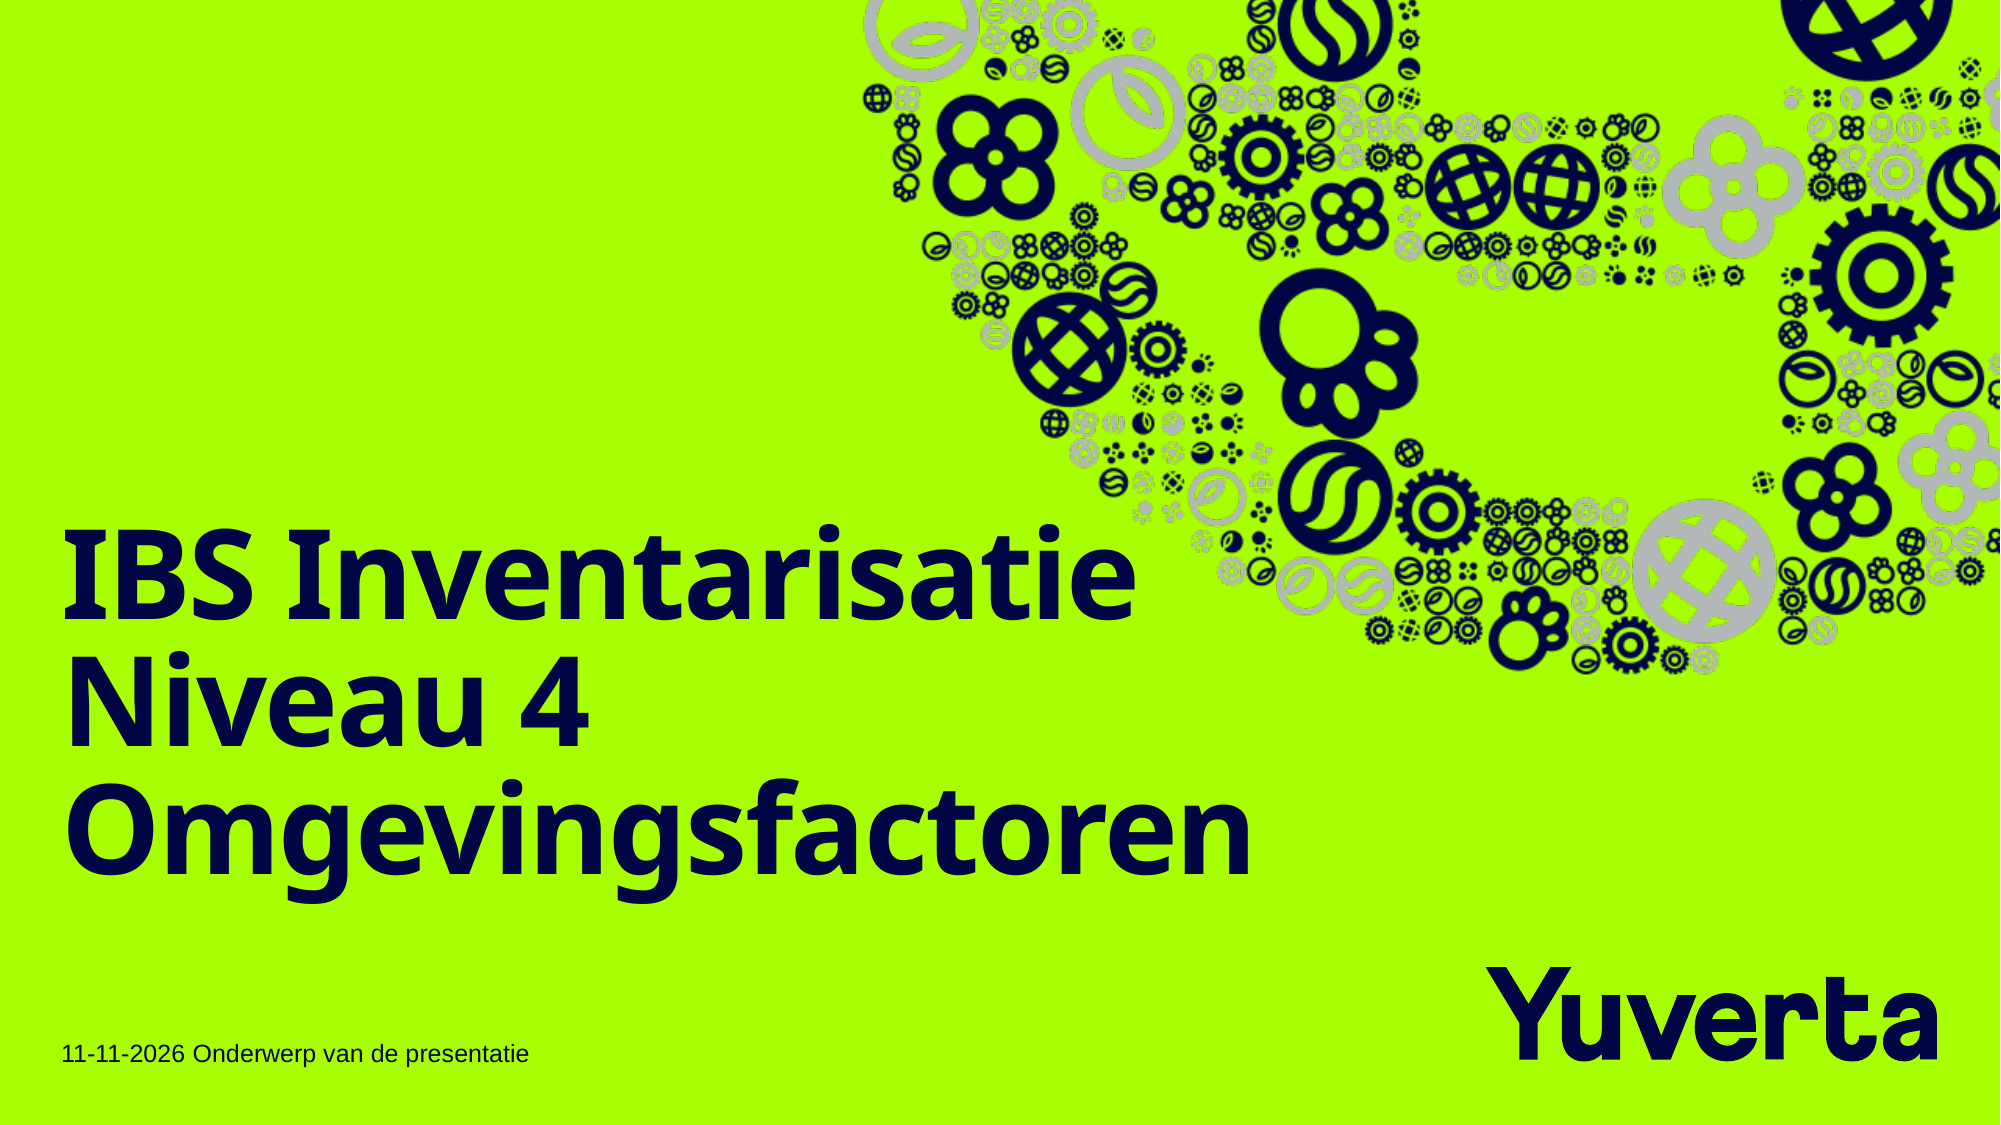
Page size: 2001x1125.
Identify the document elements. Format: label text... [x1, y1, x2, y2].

picture [0, 0, 2000, 1125]
title IBS Inventarisatie Niveau 4 Omgevingsfactoren [60, 492, 1485, 900]
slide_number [60, 1037, 193, 1073]
footer Onderwerp van de presentatie [193, 1037, 1000, 1073]
